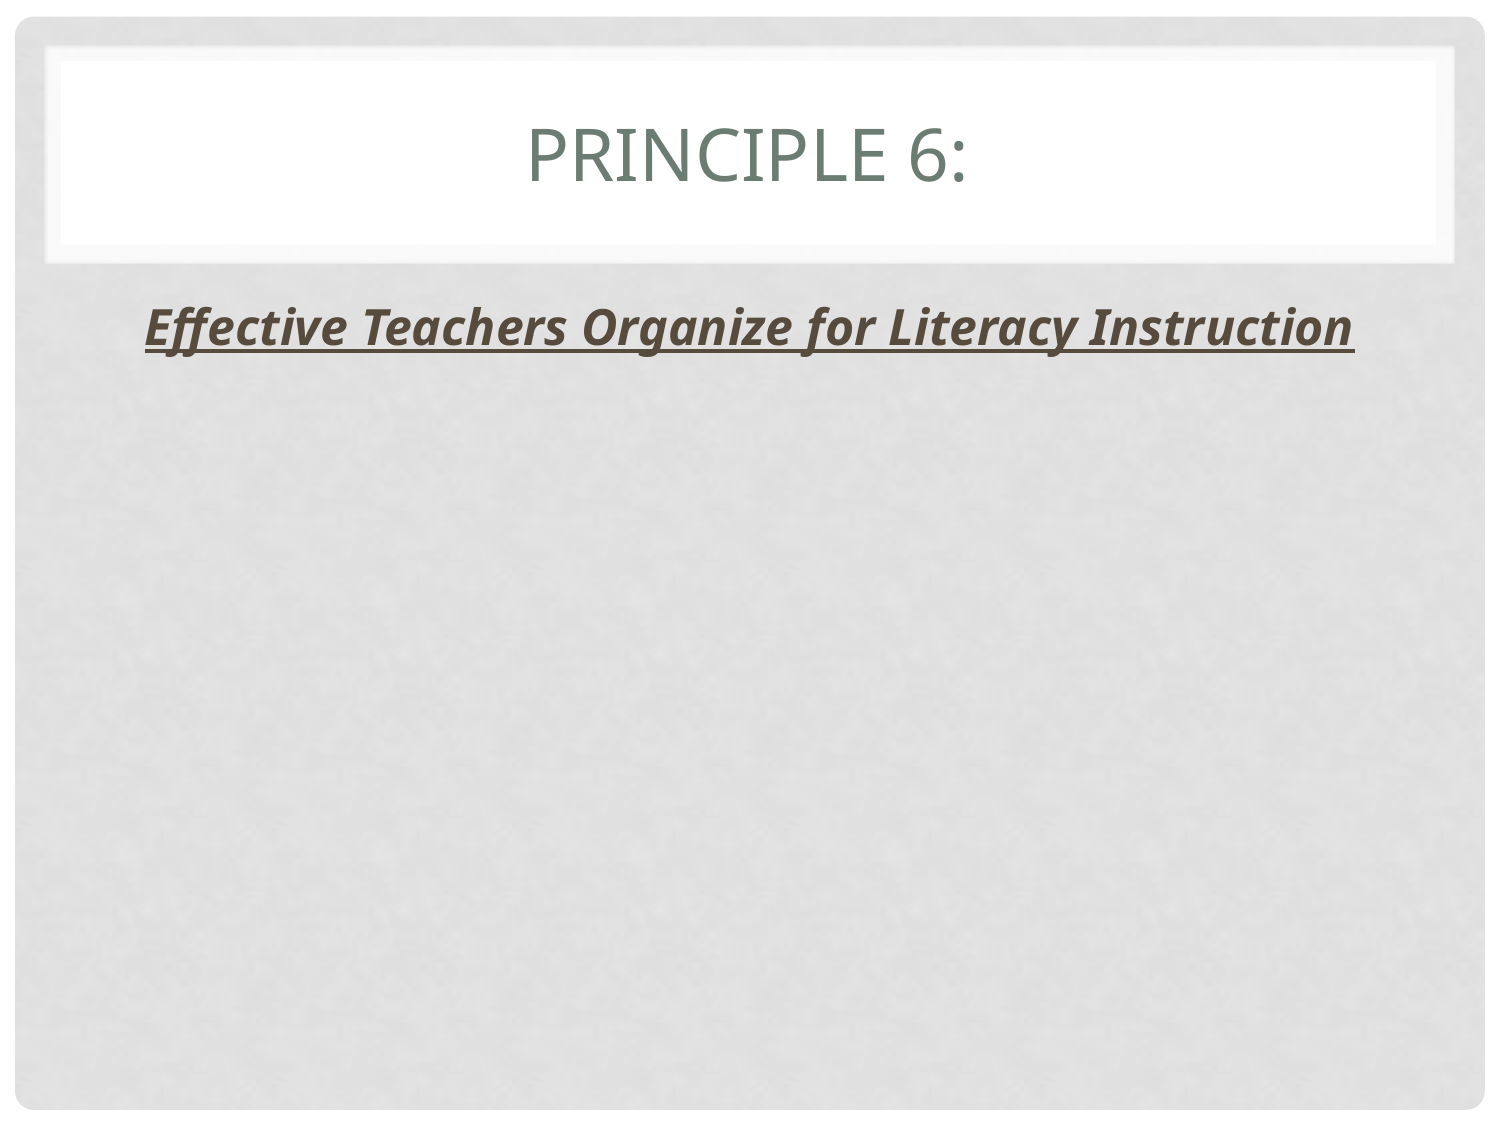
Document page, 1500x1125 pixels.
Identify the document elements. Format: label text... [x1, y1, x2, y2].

list Effective Teachers Organize for Literacy Instruction [75, 287, 1425, 1005]
title Principle 6: [69, 66, 1425, 238]
